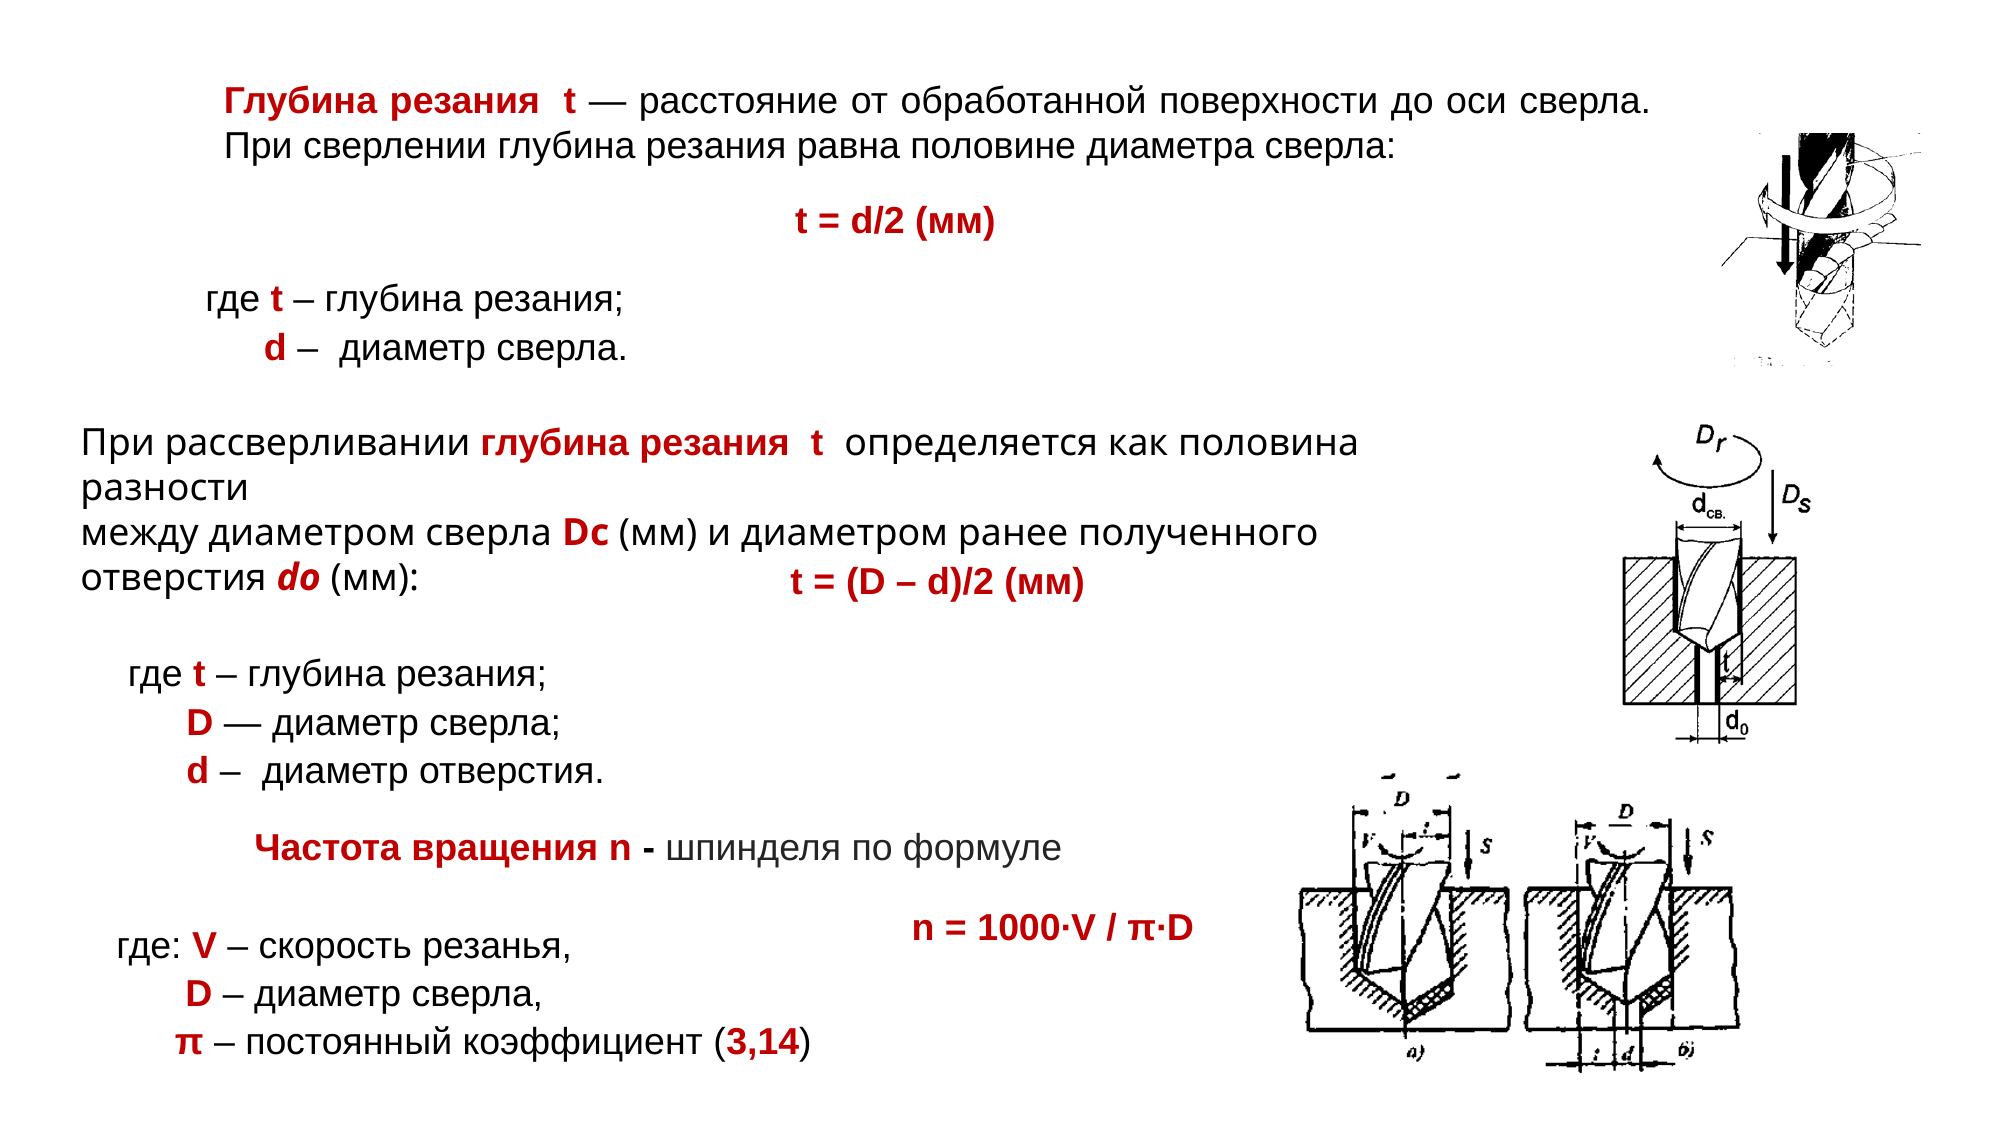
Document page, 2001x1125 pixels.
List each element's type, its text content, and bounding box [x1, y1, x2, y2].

text_box При рассверливании глубина резания t определяется как половина разности между диаметром сверла Dс (мм) и диаметром ранее полученного отверстия dо (мм): [65, 410, 1526, 606]
text_box где t – глубина резания; D — диаметр сверла; d – диаметр отверстия. [113, 638, 659, 798]
picture [1288, 761, 1764, 1090]
picture [1616, 420, 1811, 746]
text_box где: V – скорость резанья, D – диаметр сверла, π – постоянный коэффициент (3,14) [101, 910, 870, 1070]
picture [1721, 133, 1921, 366]
text_box n = 1000∙V / π∙D [896, 895, 1220, 955]
text_box t = (D – d)/2 (мм) [775, 549, 1100, 610]
text_box где t – глубина резания; d – диаметр сверла. [190, 263, 659, 375]
text_box Частота вращения n - шпинделя по формуле [239, 815, 1078, 876]
text_box Глубина резания t — расстояние от обработанной поверхности до оси сверла. При сверлении глубина резания равна половине диаметра сверла: [209, 68, 1667, 174]
text_box t = d/2 (мм) [780, 188, 1011, 249]
